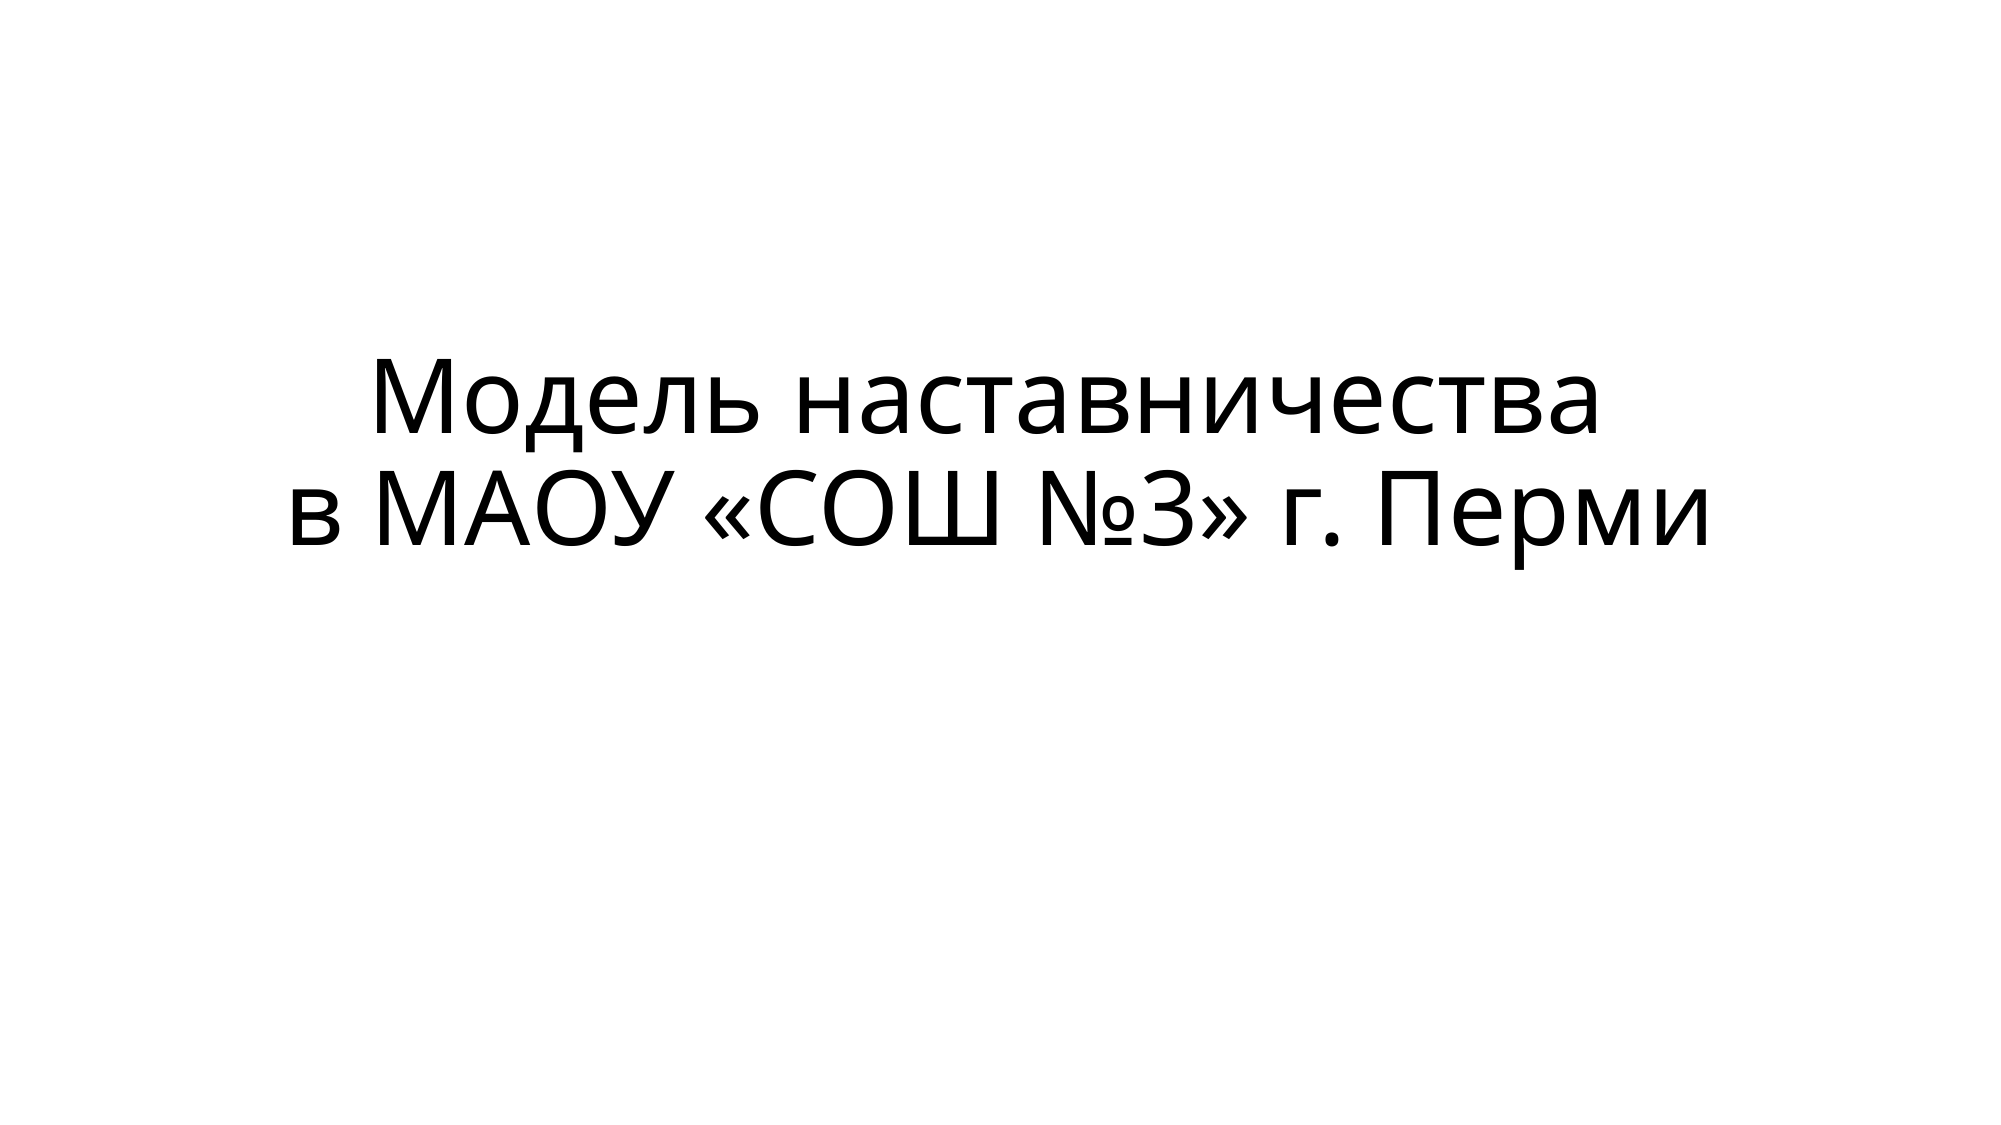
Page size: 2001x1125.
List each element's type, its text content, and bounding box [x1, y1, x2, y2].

title Модель наставничества в МАОУ «СОШ №3» г. Перми [249, 184, 1750, 576]
